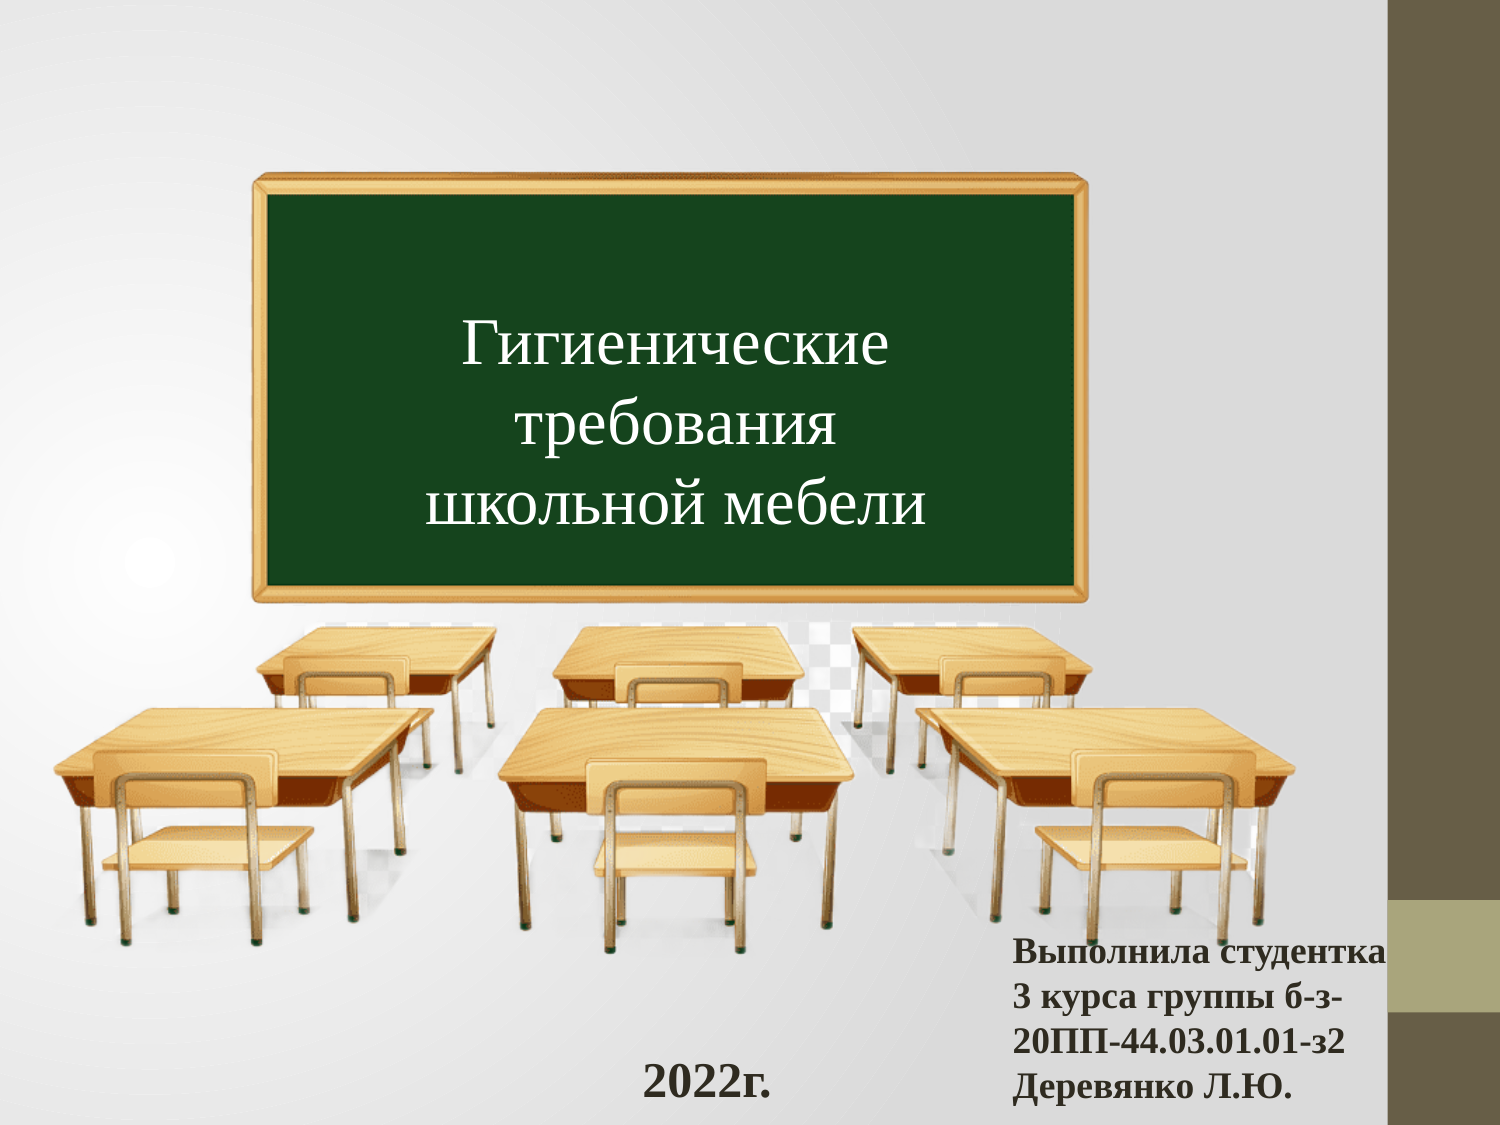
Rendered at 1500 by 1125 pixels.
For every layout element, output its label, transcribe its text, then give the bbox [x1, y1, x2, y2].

text_box 2022г. [627, 1040, 787, 1115]
picture [31, 101, 1322, 989]
text_box Выполнила студентка 3 курса группы б-з-20ПП-44.03.01.01-з2 Деревянко Л.Ю. [998, 919, 1418, 1114]
